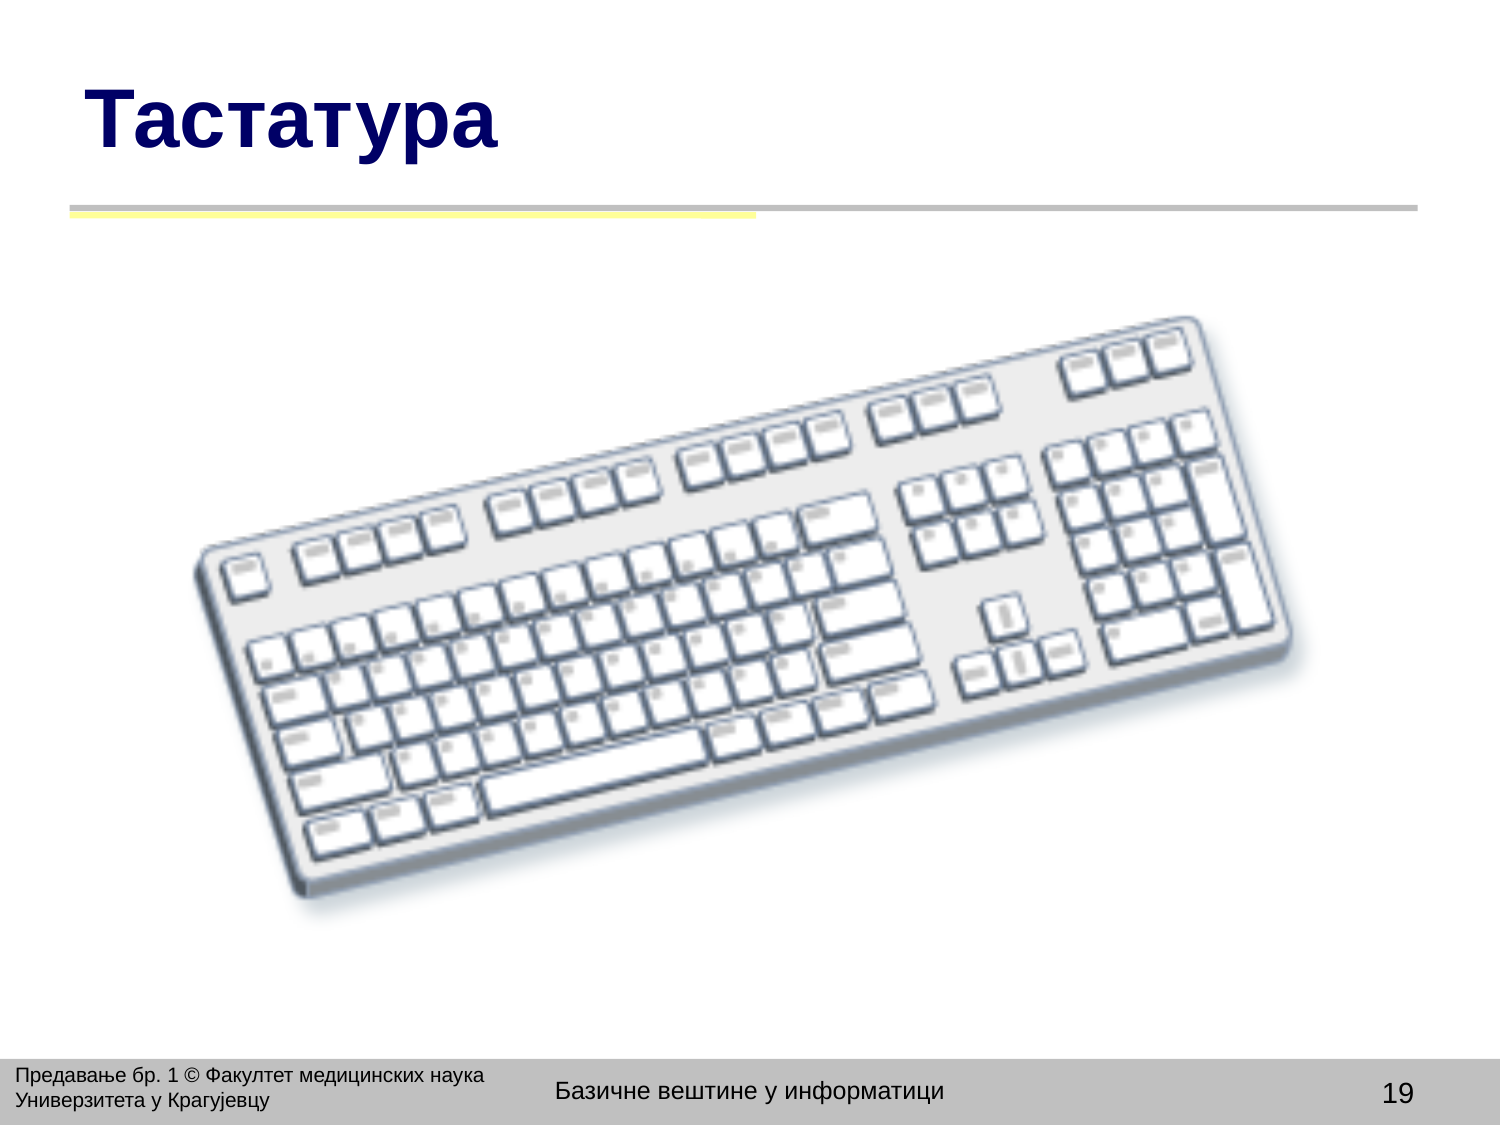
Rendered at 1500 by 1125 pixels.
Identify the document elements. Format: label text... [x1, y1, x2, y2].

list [138, 278, 1366, 980]
title Тастатура [69, 19, 1426, 208]
footer Базичне вештине у информатици [512, 1066, 988, 1125]
slide_number 19 [1079, 1066, 1430, 1125]
slide_number Предавање бр. 1 © Факултет медицинских наука Универзитета у Крагујевцу [0, 1053, 599, 1108]
